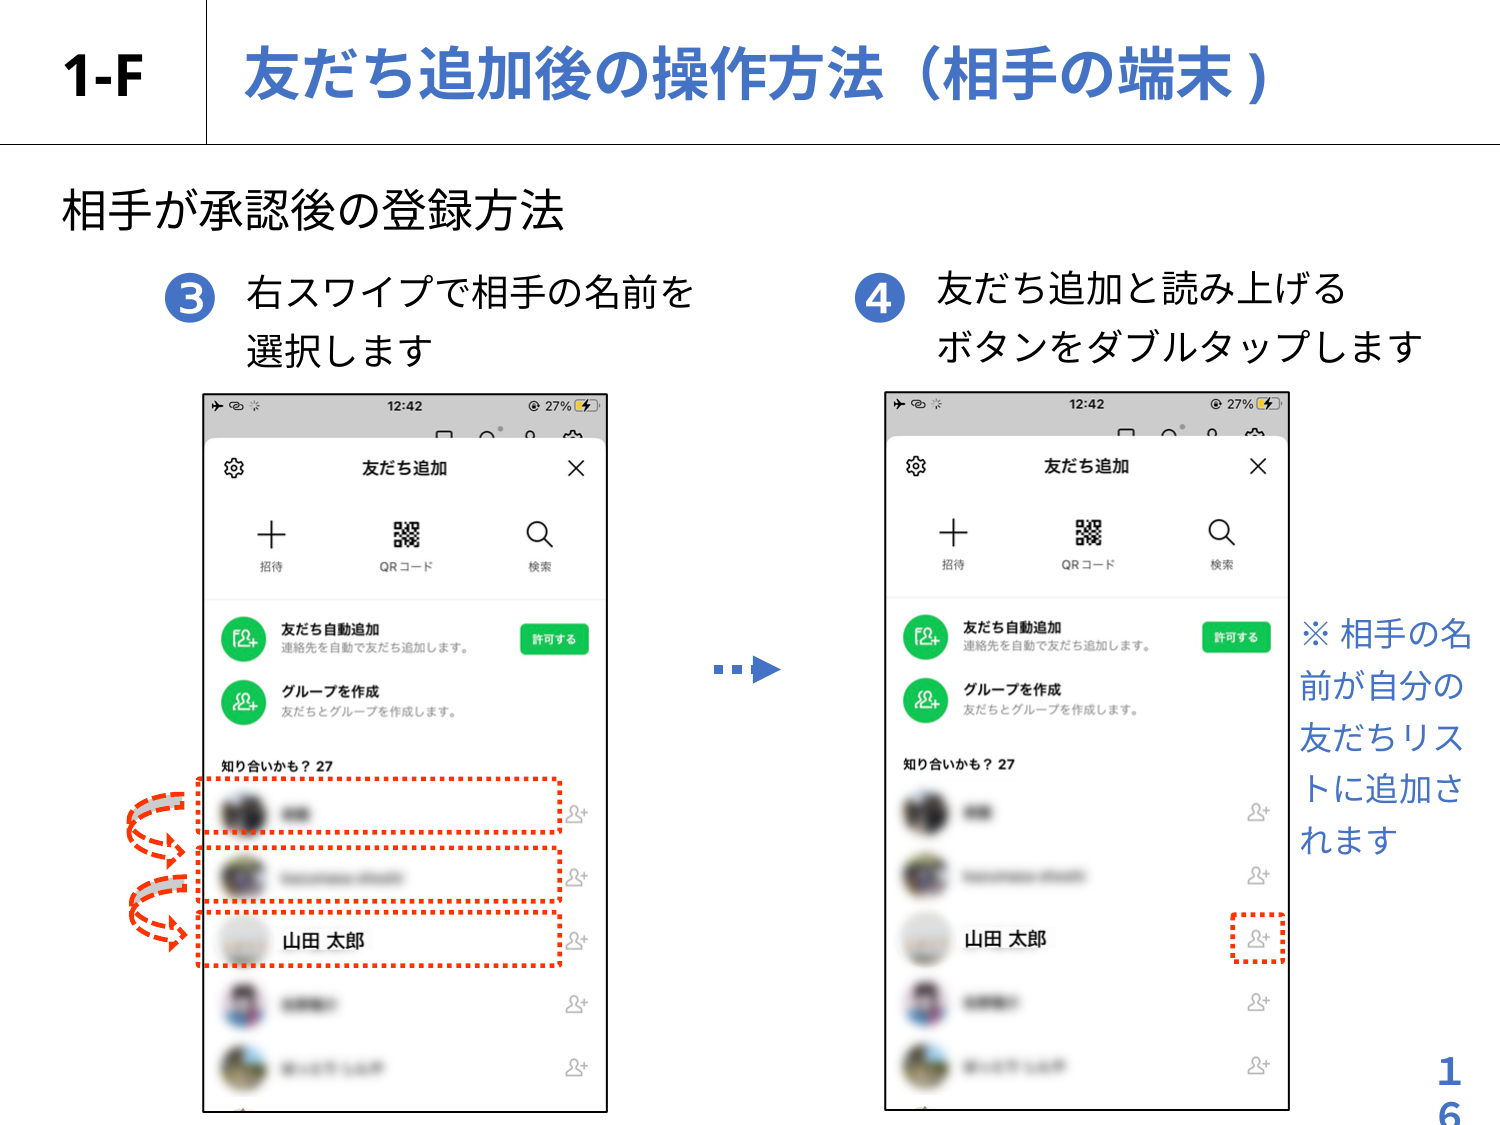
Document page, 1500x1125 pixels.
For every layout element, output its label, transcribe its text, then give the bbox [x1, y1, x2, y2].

picture [202, 393, 608, 1113]
title 友だち追加後の操作方法（相手の端末) [228, 36, 1472, 116]
text_box [196, 777, 202, 834]
text_box 右スワイプで相手の名前を選択します [231, 274, 714, 381]
text_box [128, 806, 184, 867]
text_box [178, 881, 186, 892]
text_box [196, 847, 202, 903]
text_box [196, 911, 202, 967]
picture [884, 391, 1290, 1111]
text_box 相手が承認後の登録方法 [46, 180, 1422, 274]
text_box ❸ [145, 274, 223, 343]
text_box [130, 891, 186, 950]
text_box [130, 880, 155, 901]
text_box ※相手の名前が自分の友だちリストに追加されます [1290, 593, 1500, 868]
text_box １６ [1399, 1063, 1500, 1123]
text_box 1-F [0, 0, 207, 147]
text_box [128, 793, 169, 818]
text_box 友だち追加と読み上げる ボタンをダブルタップします [921, 244, 1446, 376]
text_box ❹ [835, 274, 921, 343]
